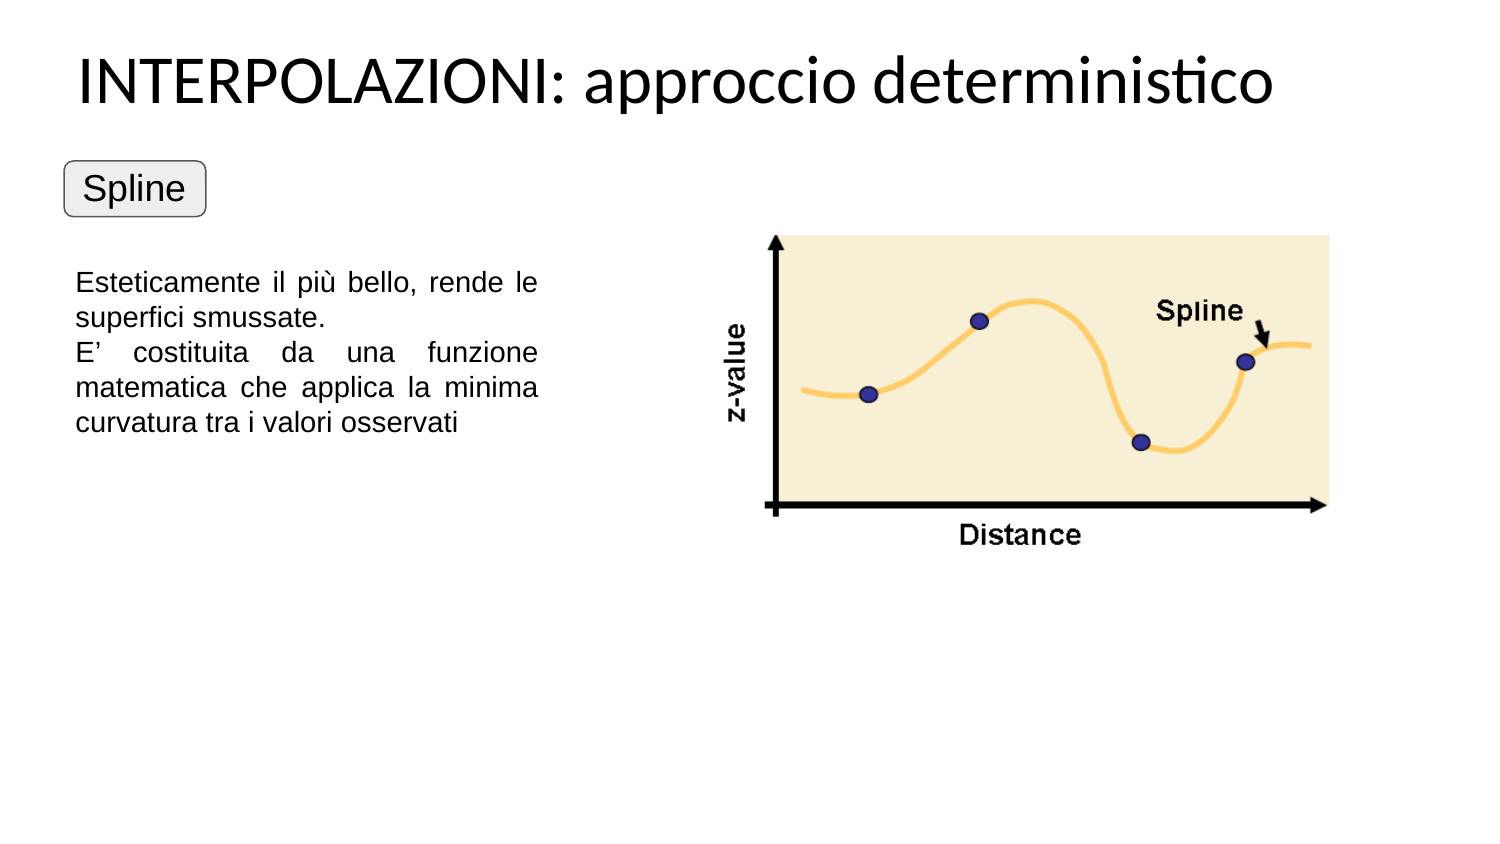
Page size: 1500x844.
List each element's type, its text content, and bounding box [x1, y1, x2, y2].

text_box Spline [70, 152, 1104, 337]
text_box [64, 164, 70, 216]
text_box Esteticamente il più bello, rende le superfici smussate. E’ costituita da una funzione matematica che applica la minima curvatura tra i valori osservati [64, 235, 551, 467]
title INTERPOLAZIONI: approccio deterministico [66, 0, 1361, 164]
picture [711, 234, 1340, 552]
